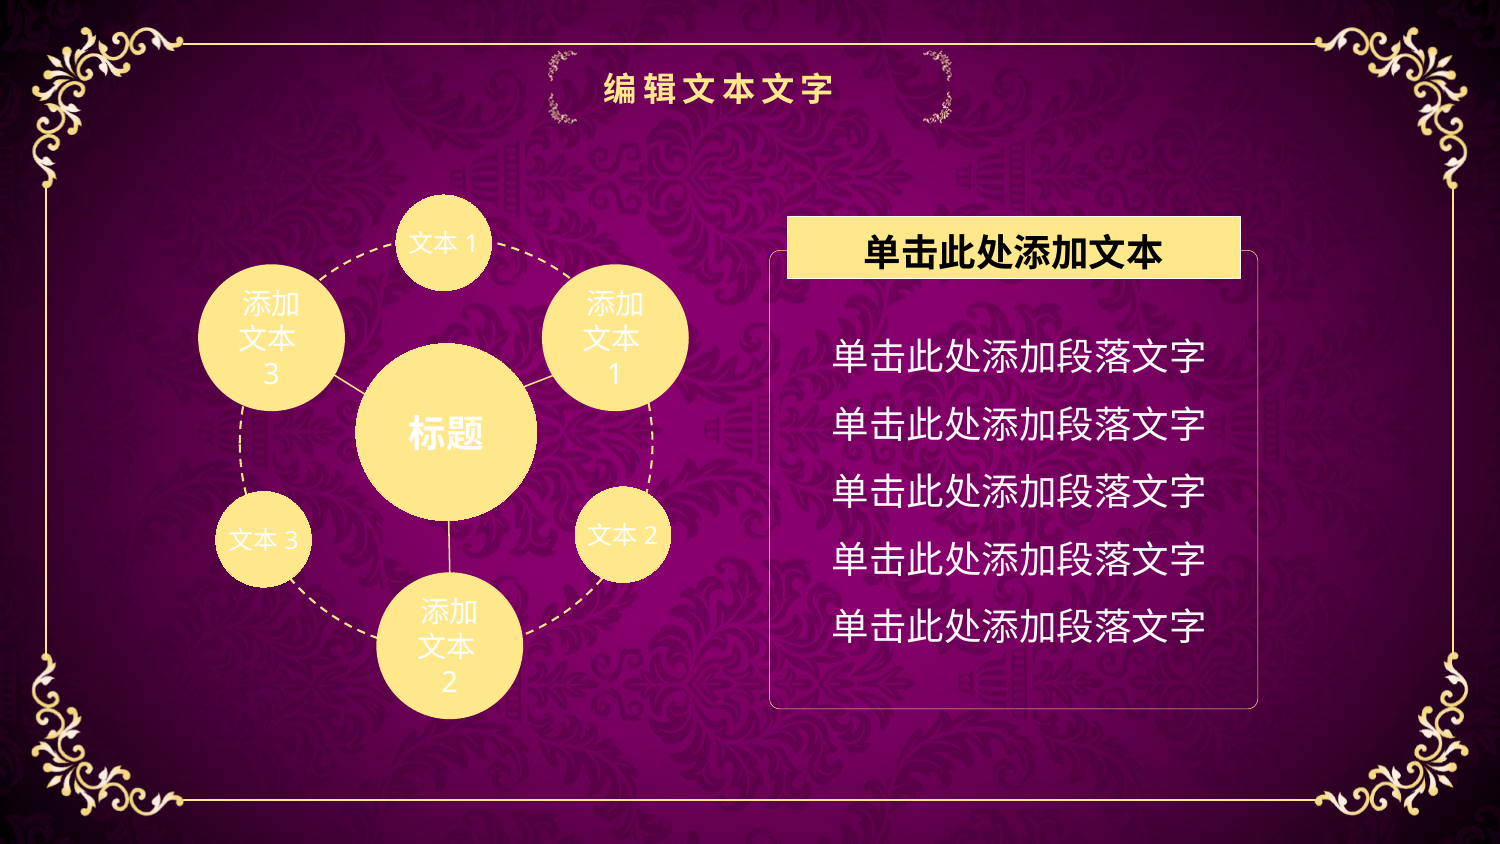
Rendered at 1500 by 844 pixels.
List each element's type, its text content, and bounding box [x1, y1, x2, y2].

text_box [316, 242, 573, 374]
text_box 单击此处添加文本 [787, 216, 1241, 278]
text_box 文本1 [395, 194, 492, 291]
text_box 添加文本2 [379, 575, 521, 717]
text_box 编辑文本文字 [588, 61, 911, 116]
picture [0, 0, 1500, 844]
text_box [239, 384, 443, 639]
text_box 文本2 [575, 486, 671, 583]
text_box 添加文本1 [545, 267, 686, 409]
text_box 添加文本3 [201, 267, 342, 409]
text_box 单击此处添加段落文字 单击此处添加段落文字 单击此处添加段落文字 单击此处添加段落文字 单击此处添加段落文字 [769, 250, 1258, 709]
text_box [331, 372, 380, 404]
text_box 文本3 [215, 491, 312, 588]
text_box 标题 [355, 343, 537, 521]
text_box [453, 387, 653, 637]
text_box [519, 372, 560, 389]
